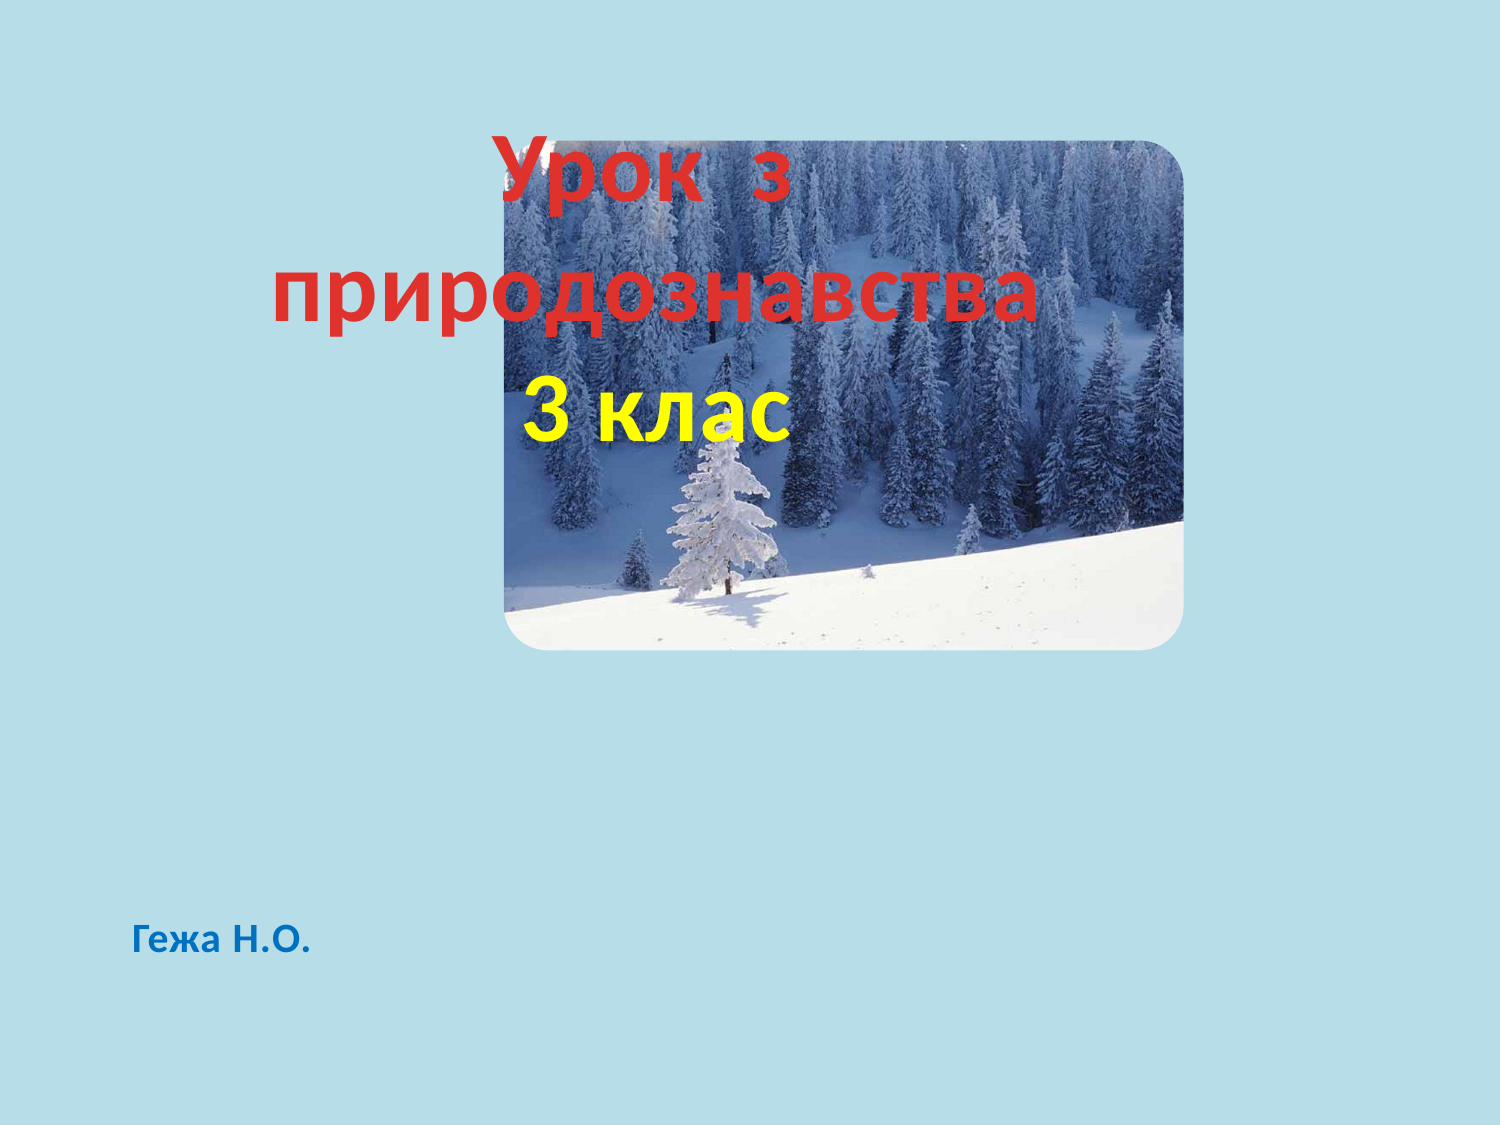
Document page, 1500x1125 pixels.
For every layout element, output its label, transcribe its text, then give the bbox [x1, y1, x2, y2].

picture [503, 140, 1184, 651]
text_box Урок з природознавства 3 клас Гежа Н.О. [117, 93, 1196, 969]
